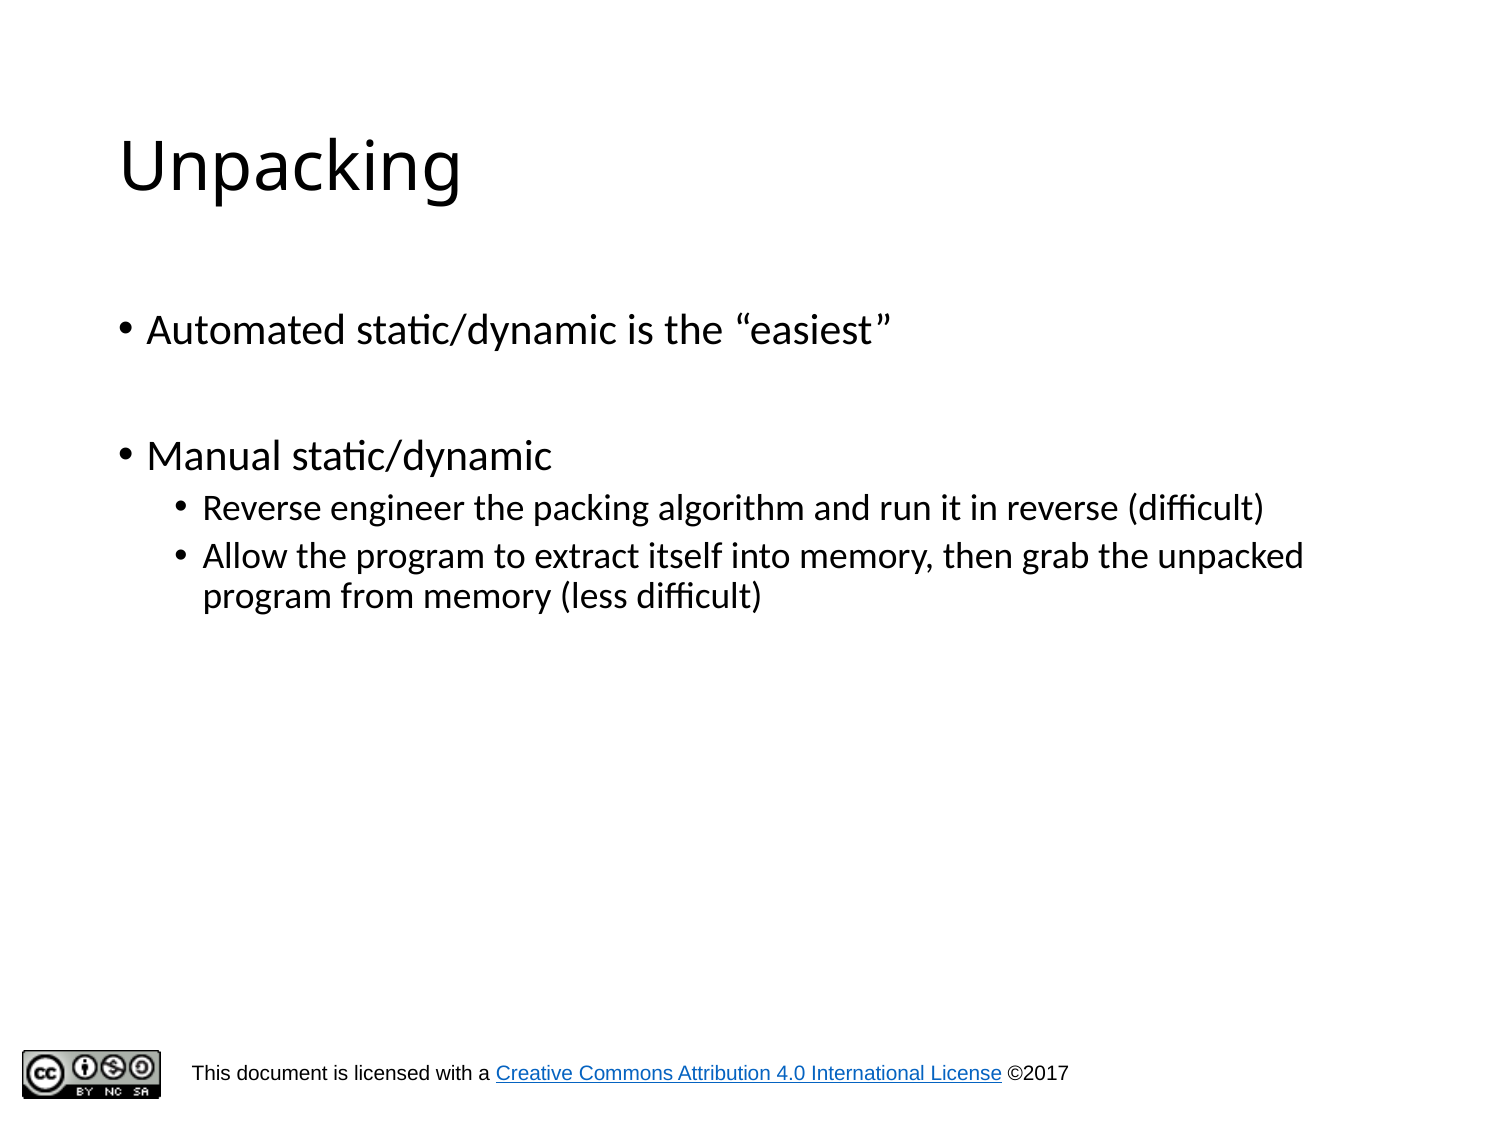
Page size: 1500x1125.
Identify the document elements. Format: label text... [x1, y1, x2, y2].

picture [22, 1050, 161, 1099]
title Unpacking [102, 59, 1398, 278]
list Automated static/dynamic is the “easiest” Manual static/dynamic Reverse engineer the packing algorithm and run it in reverse (difficult) Allow the program to extract itself into memory, then grab the unpacked program from memory (less difficult) [102, 299, 1398, 1014]
